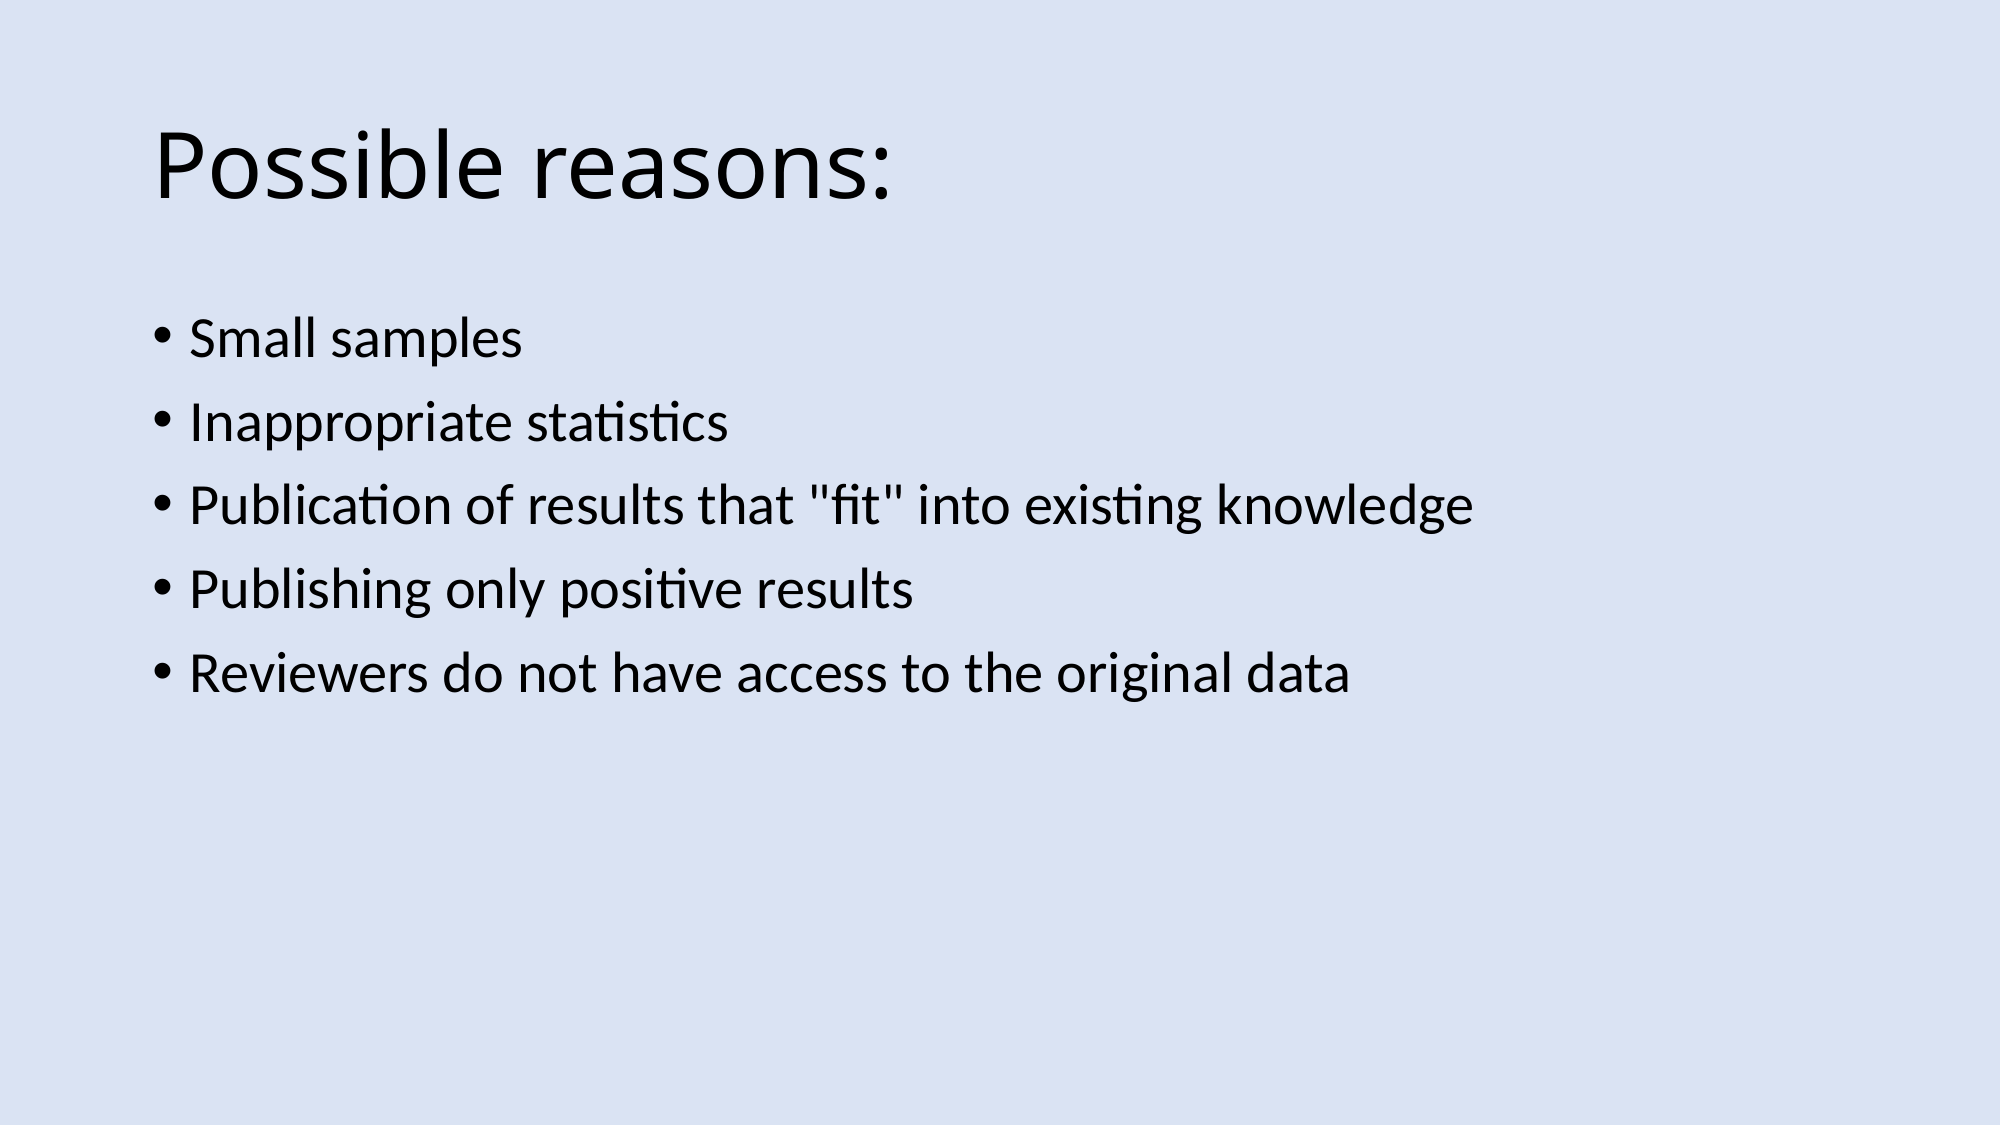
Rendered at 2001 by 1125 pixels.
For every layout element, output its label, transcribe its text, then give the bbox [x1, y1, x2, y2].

title Possible reasons: [137, 59, 1863, 278]
list Small samples Inappropriate statistics Publication of results that "fit" into existing knowledge Publishing only positive results Reviewers do not have access to the original data [137, 299, 1863, 1014]
